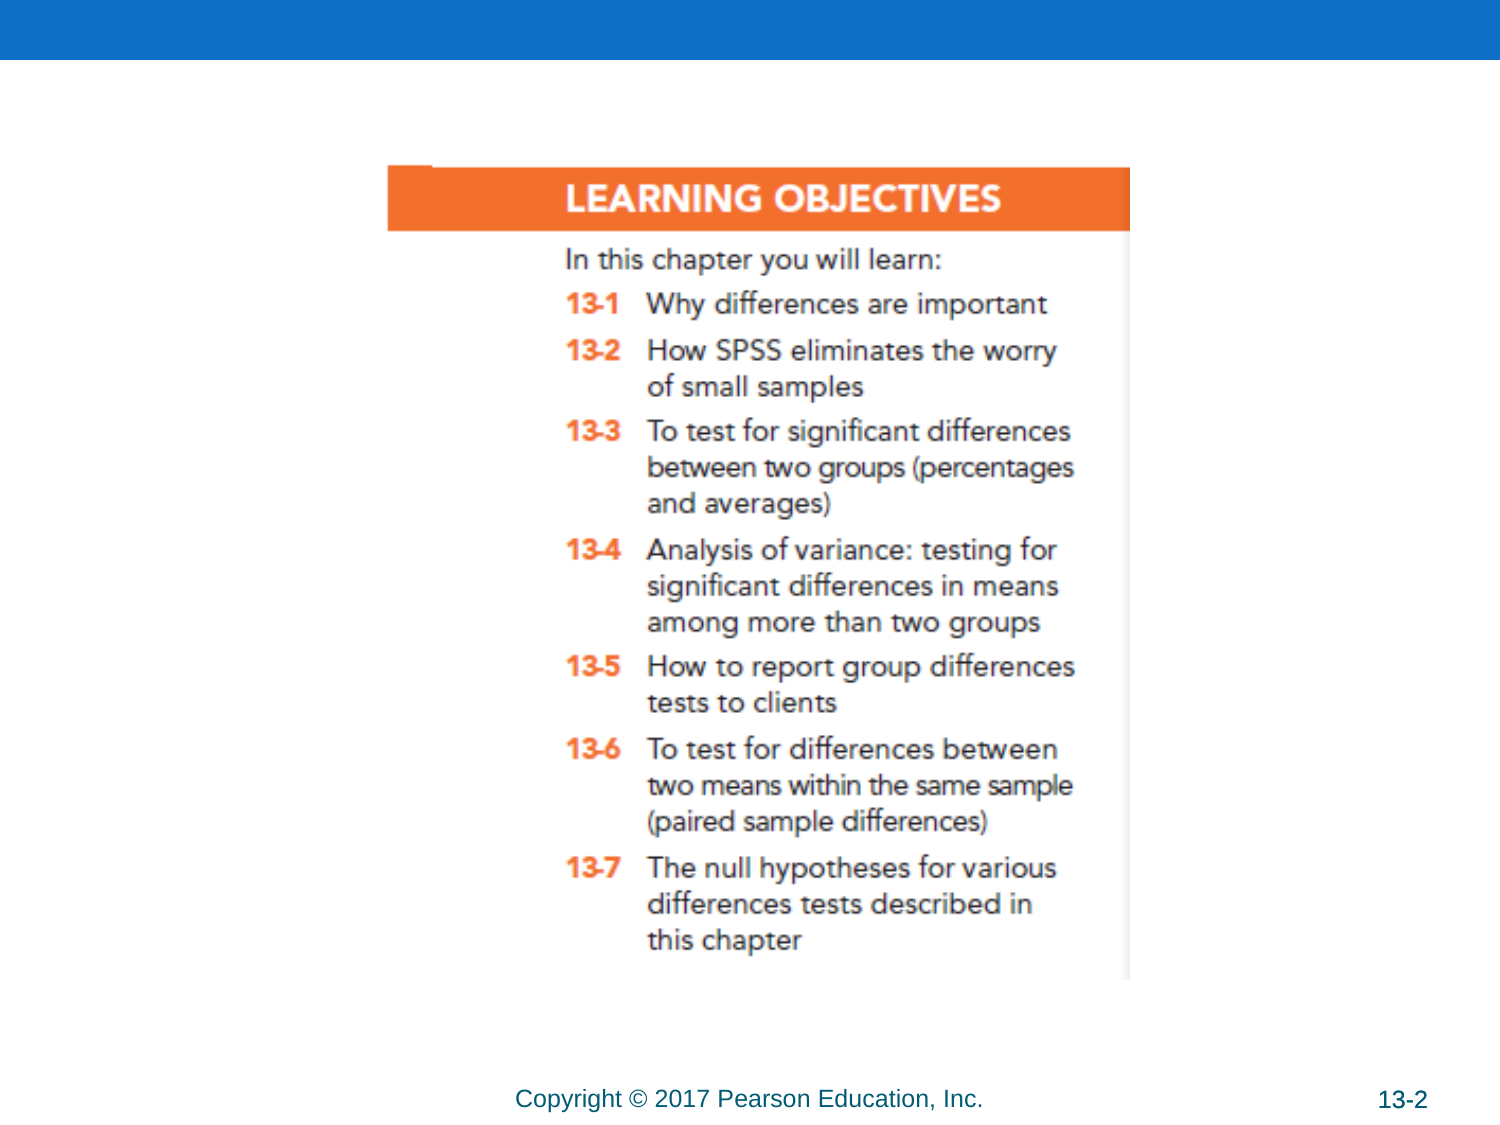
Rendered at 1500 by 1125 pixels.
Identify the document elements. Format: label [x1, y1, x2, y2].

picture [641, 1100, 647, 1107]
picture [364, 151, 1130, 980]
